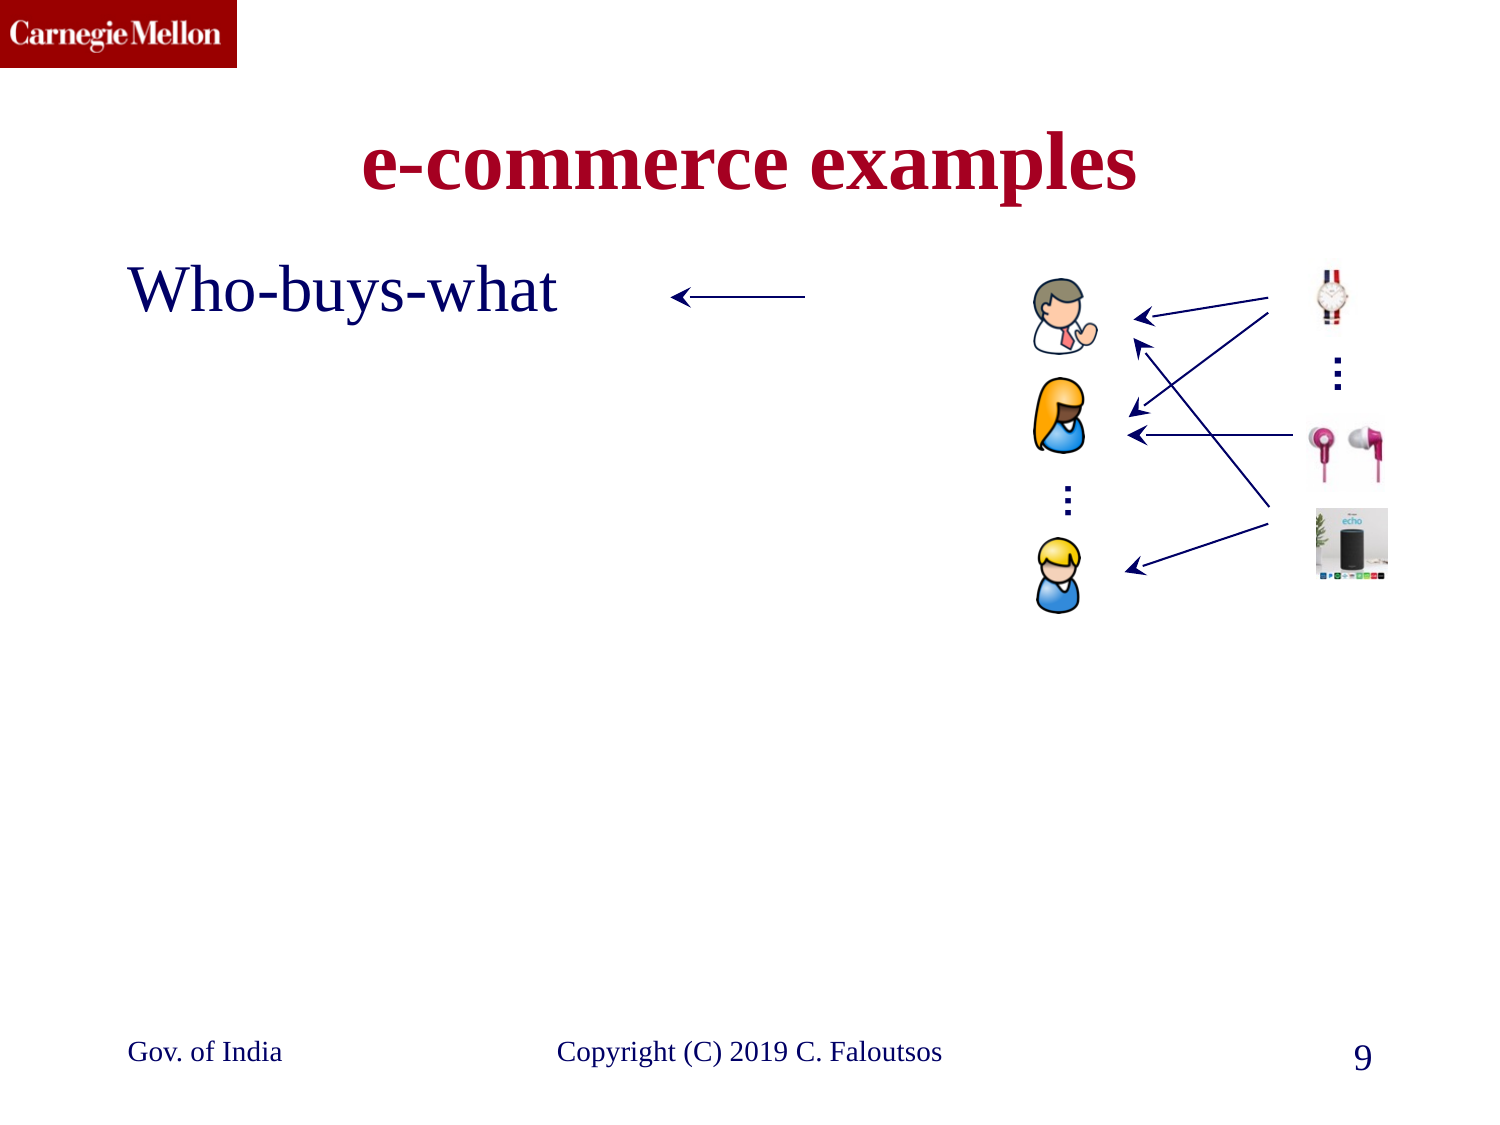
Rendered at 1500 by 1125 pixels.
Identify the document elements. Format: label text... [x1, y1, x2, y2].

footer Copyright (C) 2019 C. Faloutsos [512, 1024, 988, 1101]
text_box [901, 258, 1388, 615]
picture [0, 0, 237, 68]
title e-commerce examples [112, 99, 1388, 213]
list Who-buys-what [112, 237, 1388, 1001]
slide_number 9 [1074, 1024, 1388, 1101]
slide_number Gov. of India [112, 1024, 426, 1101]
